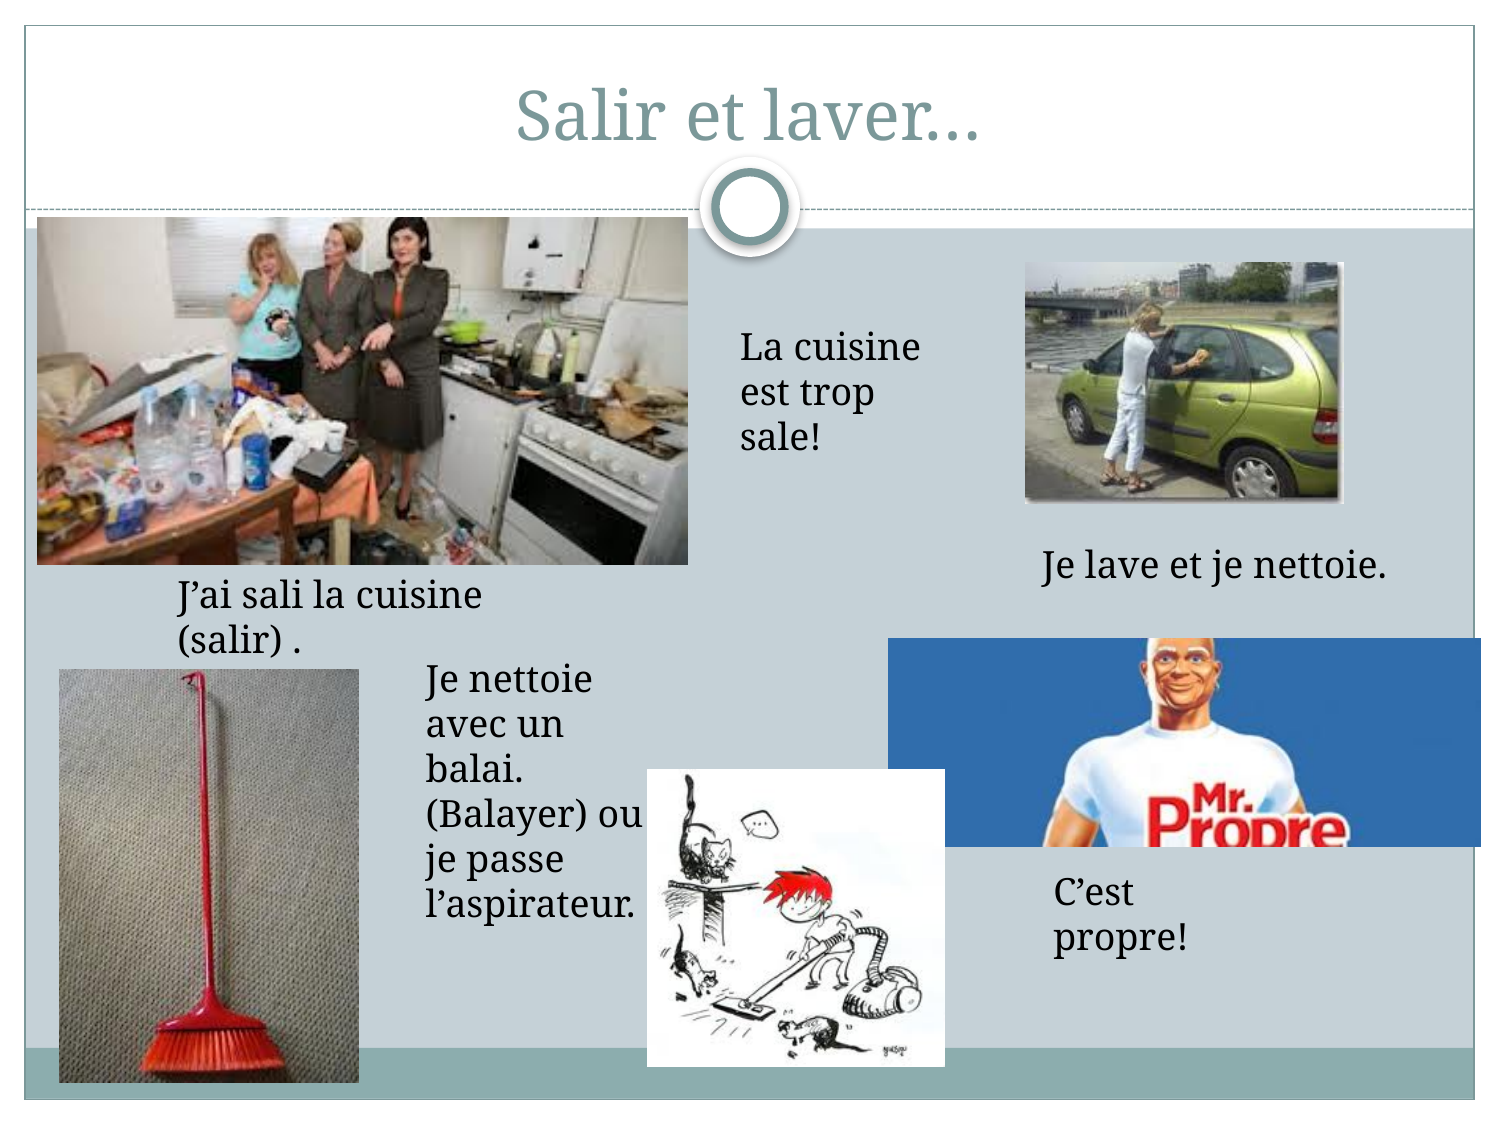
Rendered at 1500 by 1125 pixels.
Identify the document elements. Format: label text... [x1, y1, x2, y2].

text_box Je lave et je nettoie. [1027, 533, 1403, 593]
picture [647, 638, 1481, 1067]
text_box C’est propre! [1038, 860, 1292, 965]
title Salir et laver… [49, 37, 1450, 162]
text_box La cuisine est trop sale! [725, 315, 982, 466]
text_box Je nettoie avec un balai. (Balayer) ou je passe l’aspirateur. [410, 648, 661, 933]
text_box J’ai sali la cuisine (salir) . [162, 574, 555, 669]
picture [59, 669, 359, 1083]
picture [1024, 262, 1344, 504]
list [37, 217, 688, 565]
